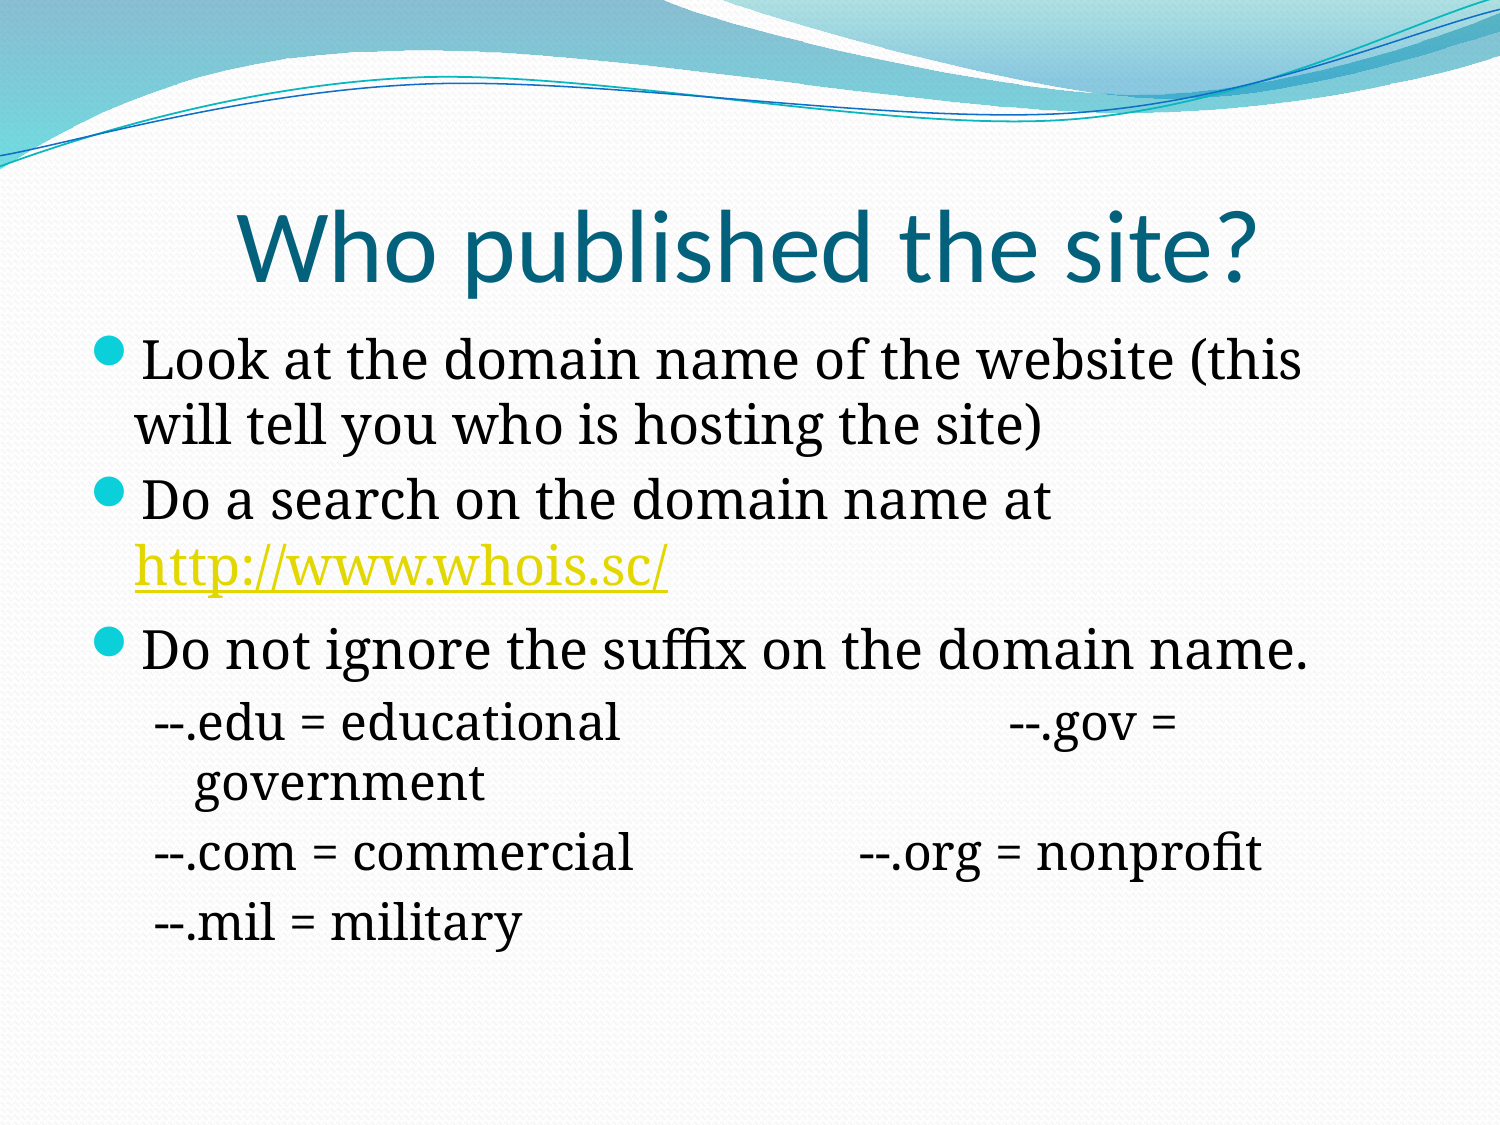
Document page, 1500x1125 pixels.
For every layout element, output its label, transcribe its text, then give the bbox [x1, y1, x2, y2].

list Look at the domain name of the website (this will tell you who is hosting the site) Do a search on the domain name at http://www.whois.sc/ Do not ignore the suffix on the domain name. --.edu = educational --.gov = government --.com = commercial --.org = nonprofit --.mil = military [75, 317, 1425, 1038]
title Who published the site? [75, 115, 1425, 303]
